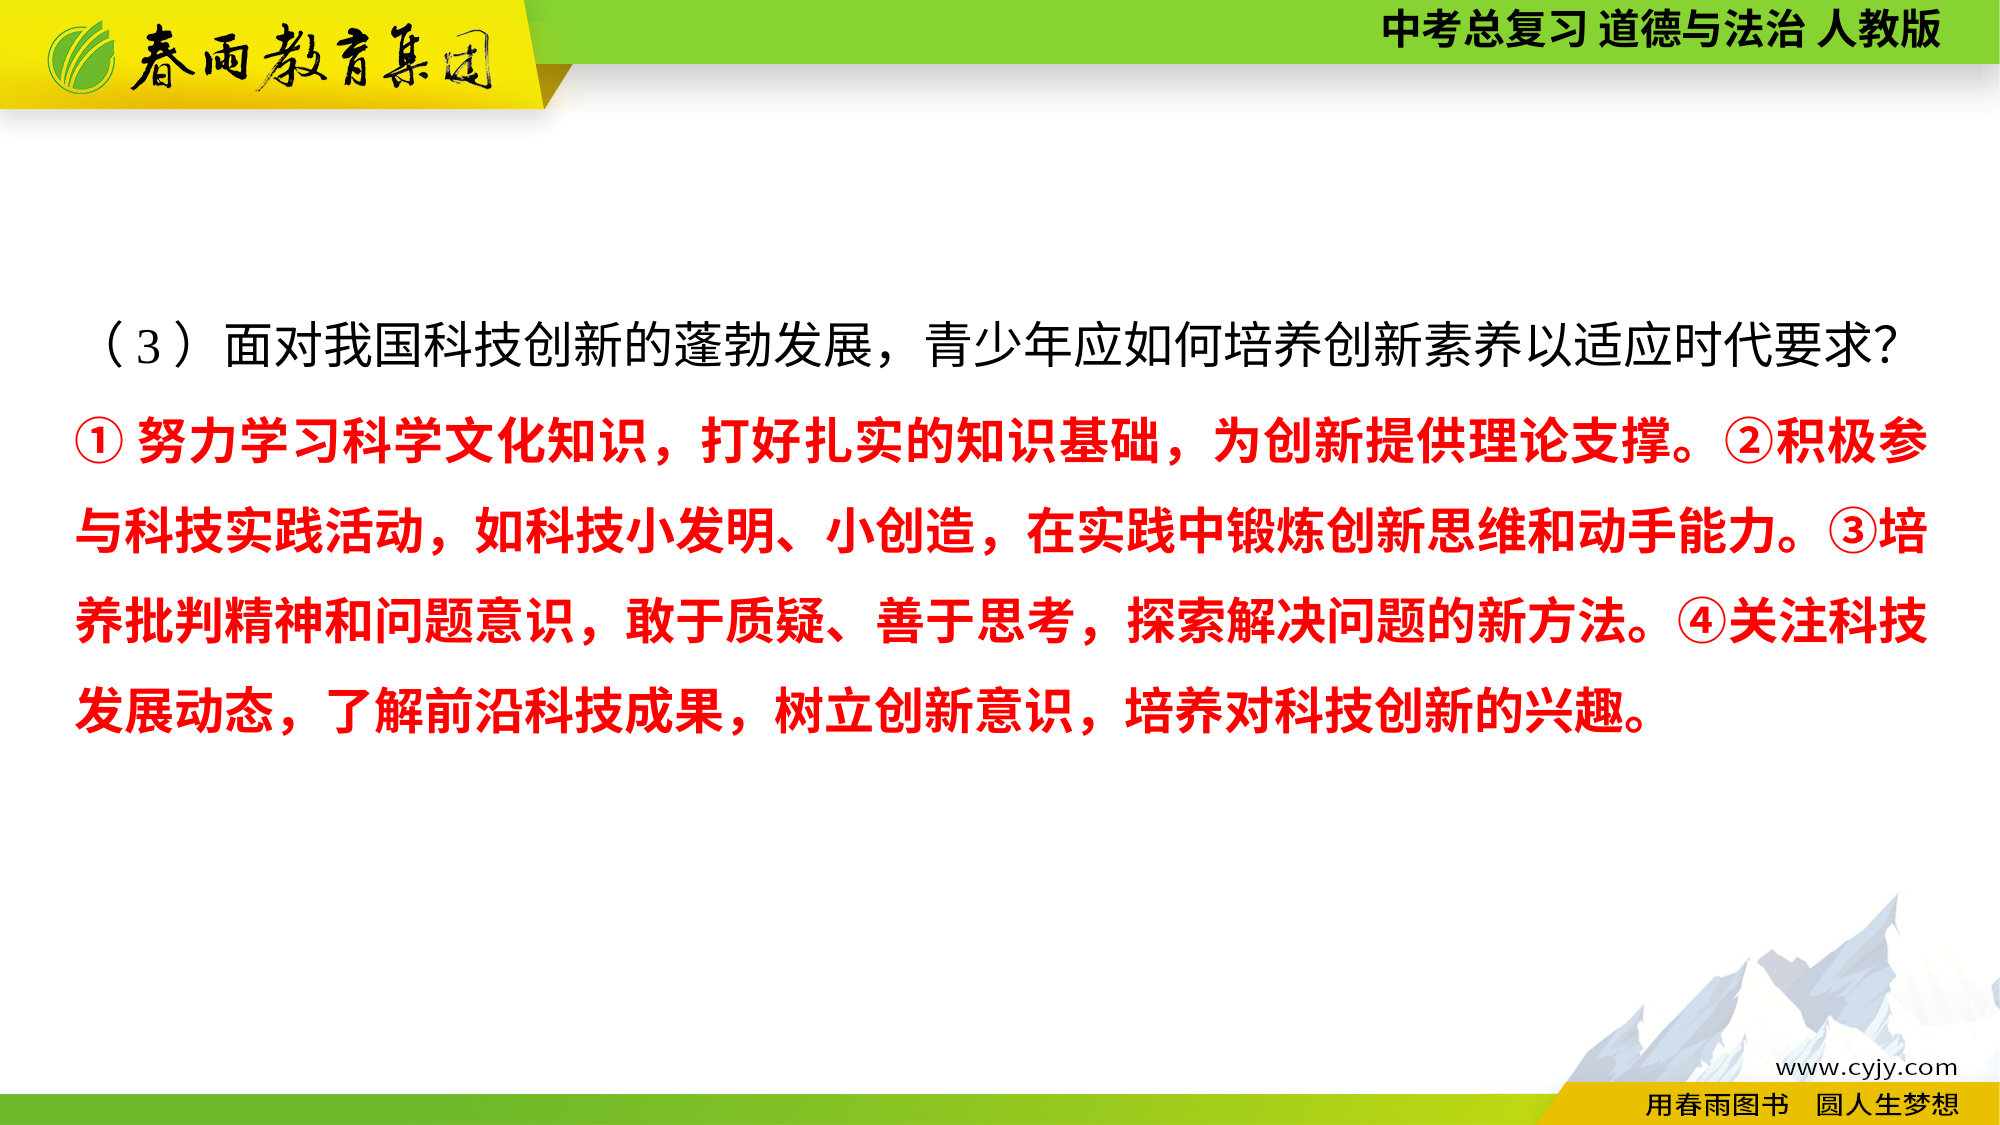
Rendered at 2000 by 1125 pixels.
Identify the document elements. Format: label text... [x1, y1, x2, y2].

text_box ①努力学习科学文化知识，打好扎实的知识基础，为创新提供理论支撑。②积极参与科技实践活动，如科技小发明、小创造，在实践中锻炼创新思维和动手能力。③培养批判精神和问题意识，敢于质疑、善于思考，探索解决问题的新方法。④关注科技发展动态，了解前沿科技成果，树立创新意识，培养对科技创新的兴趣。 [59, 372, 1944, 748]
list （3）面对我国科技创新的蓬勃发展，青少年应如何培养创新素养以适应时代要求？ [59, 275, 1944, 371]
picture [0, 0, 2000, 1125]
